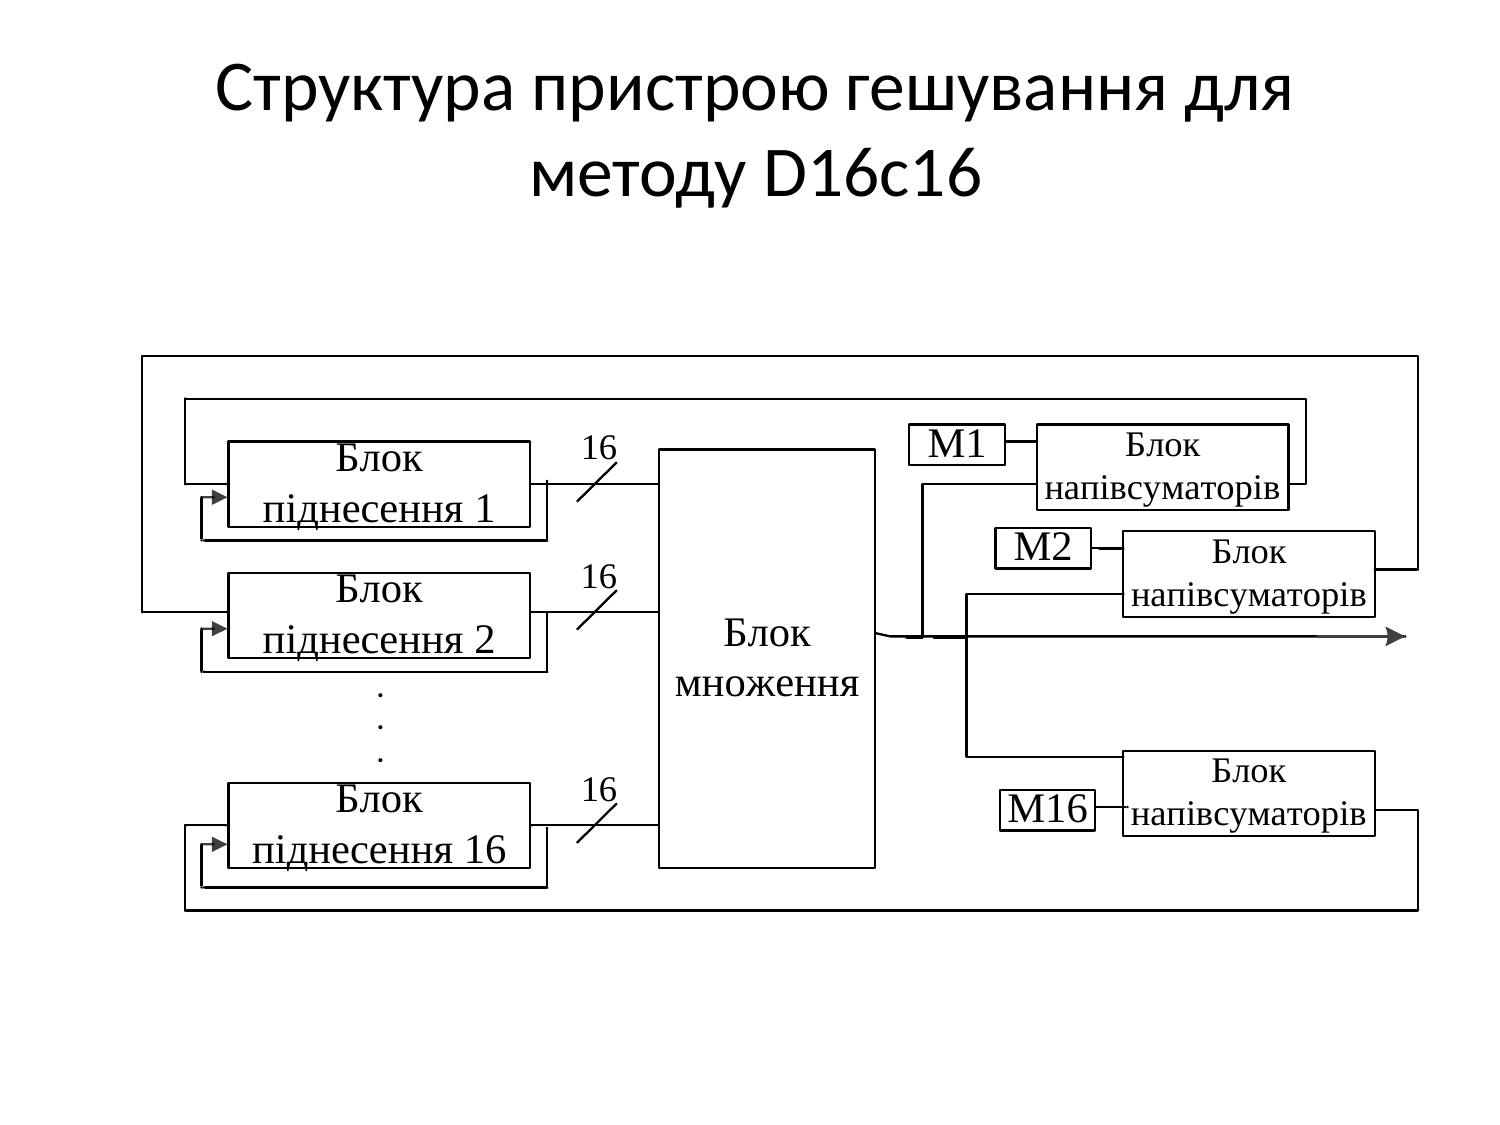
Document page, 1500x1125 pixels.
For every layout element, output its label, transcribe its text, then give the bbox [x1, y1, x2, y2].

title Структура пристрою гешування для методу D16с16 [88, 30, 1424, 219]
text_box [77, 326, 1423, 941]
